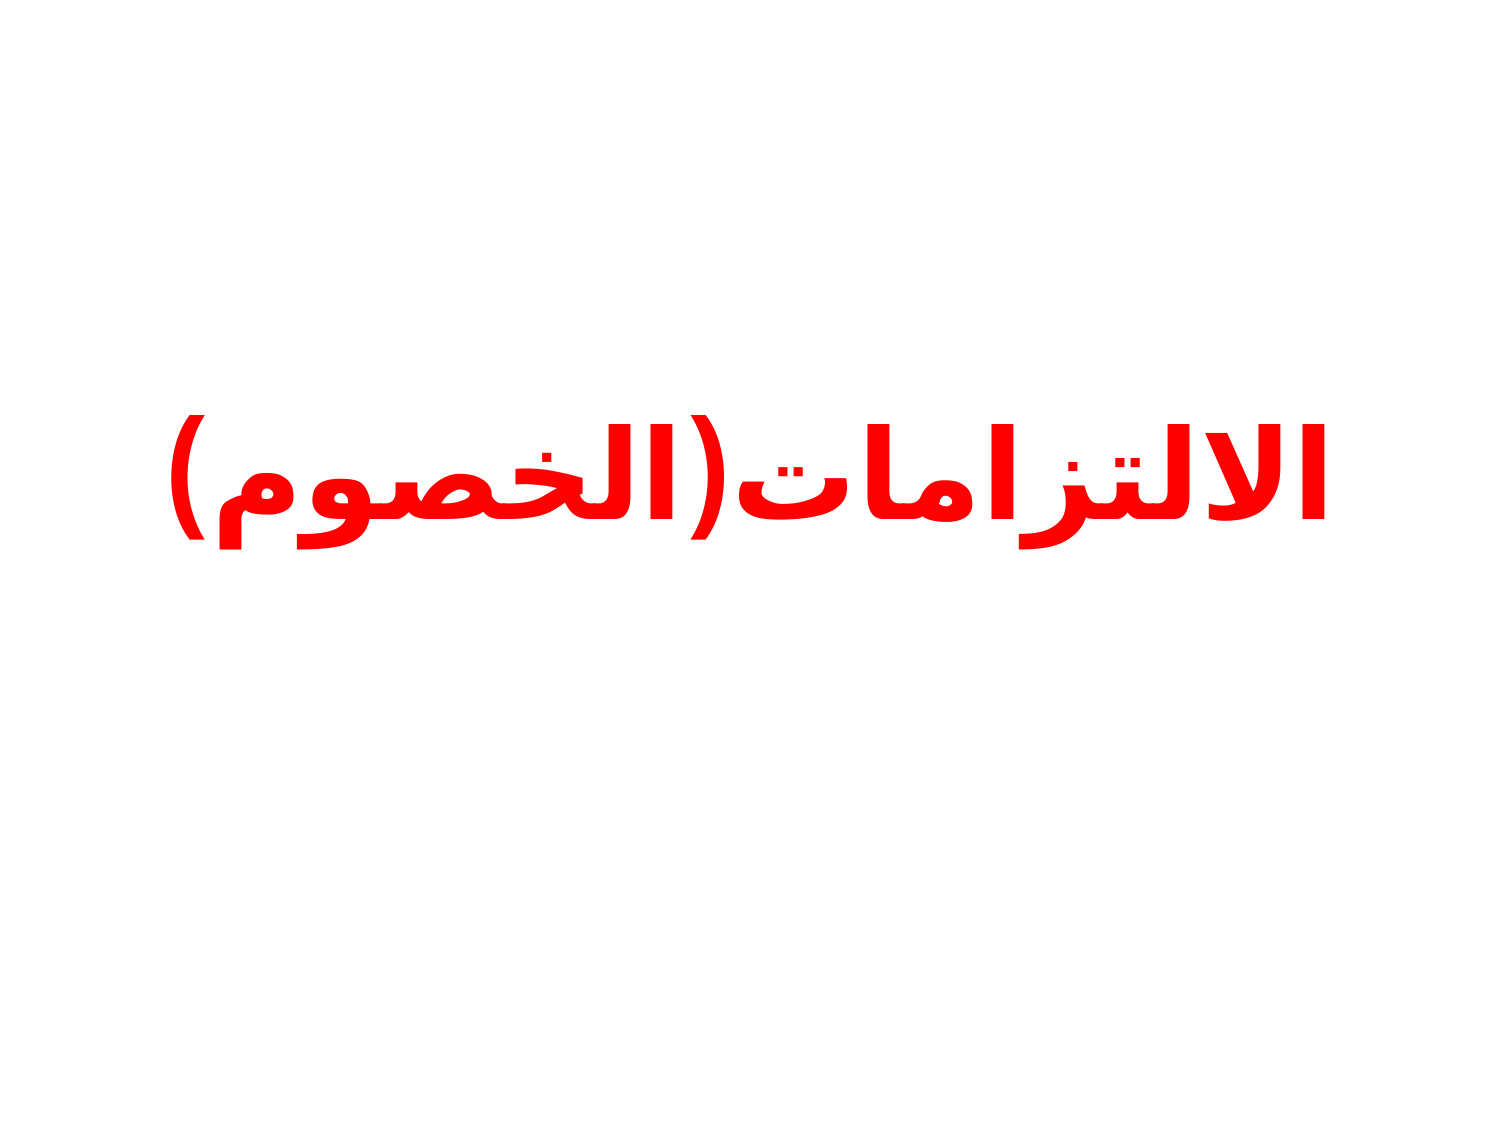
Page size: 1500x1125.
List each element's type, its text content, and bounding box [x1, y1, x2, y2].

title الالتزامات(الخصوم) [112, 349, 1388, 591]
